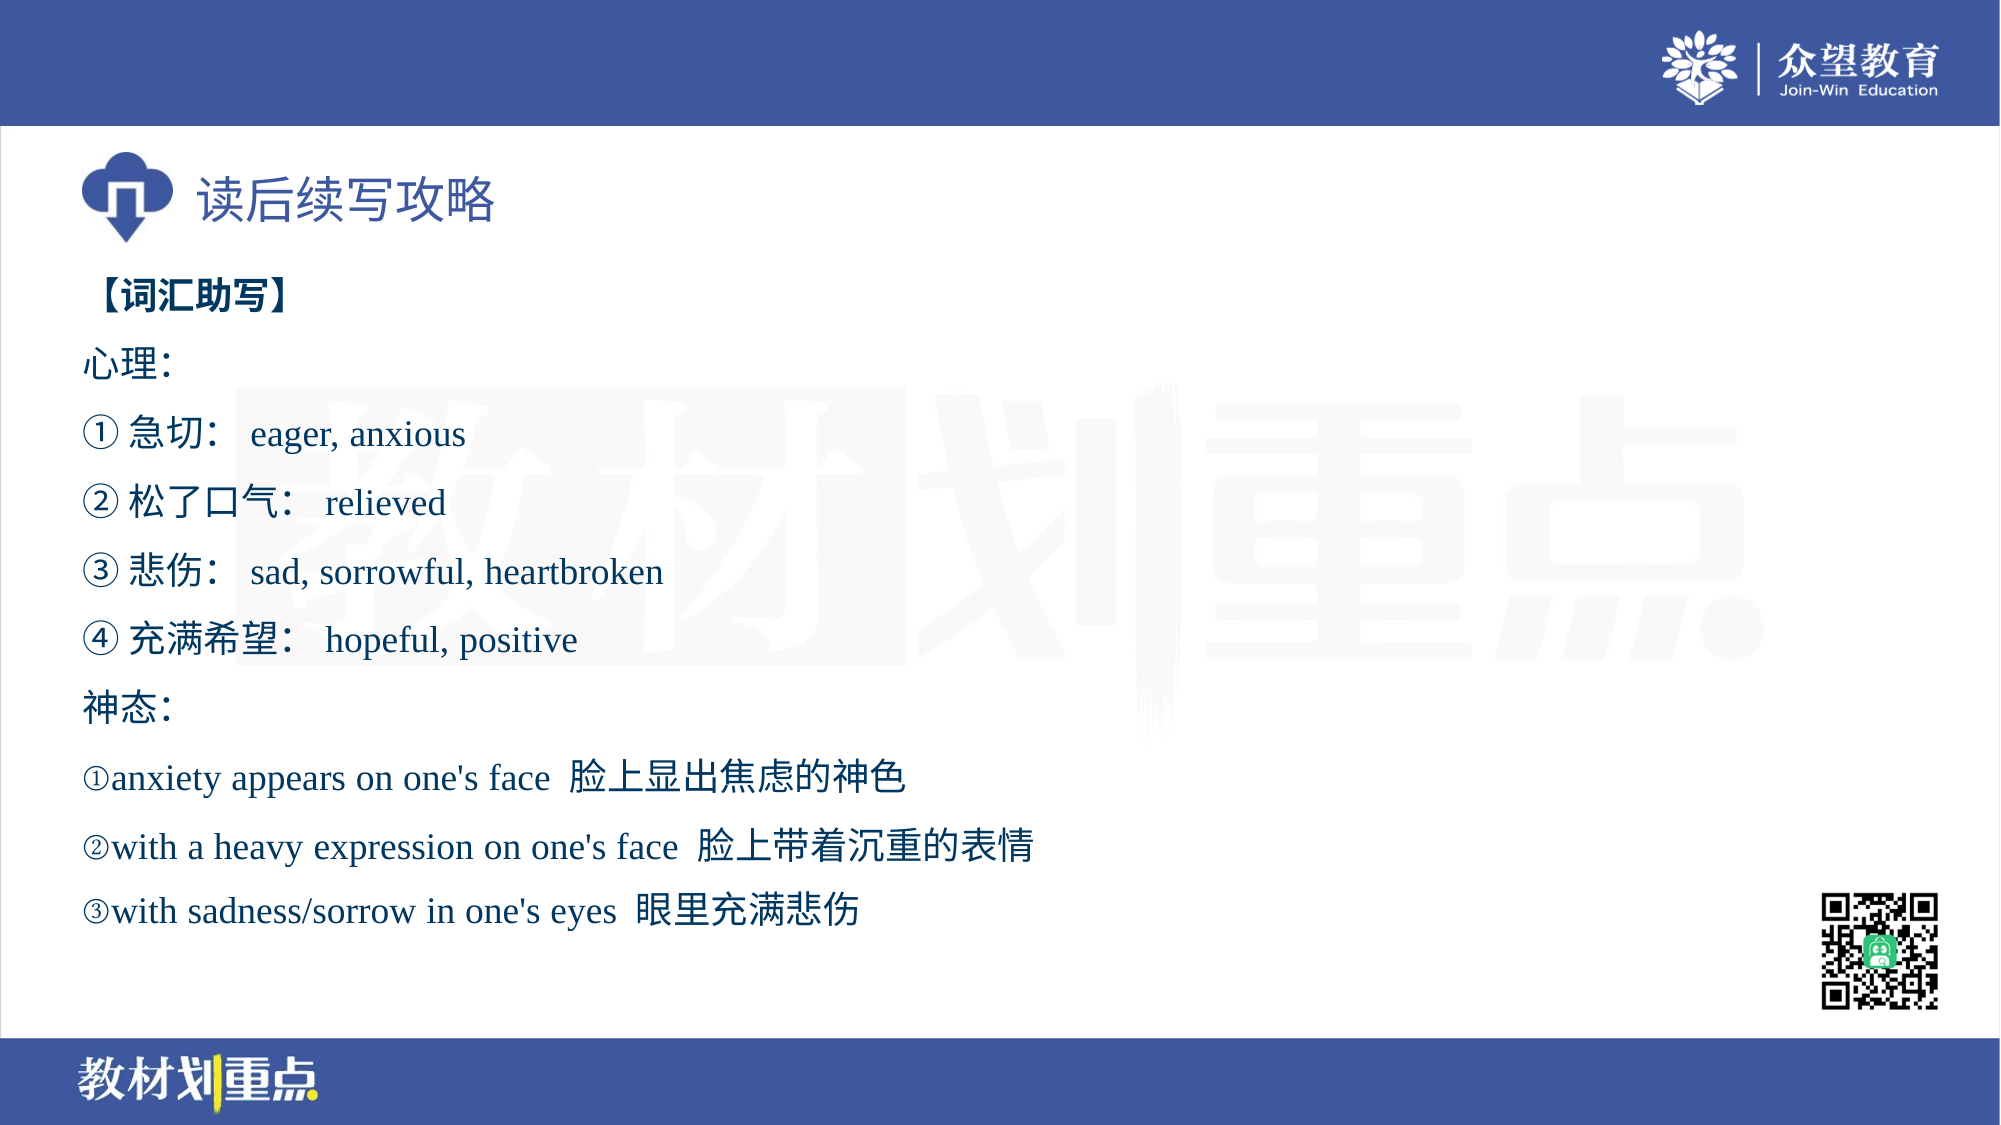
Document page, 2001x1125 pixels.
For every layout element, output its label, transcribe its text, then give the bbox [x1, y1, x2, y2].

text_box 【词汇助写】 心理： ①急切：eager, anxious ②松了口气：relieved ③悲伤：sad, sorrowful, heartbroken ④充满希望：hopeful, positive 神态： ①anxiety appears on one's face 脸上显出焦虑的神色 ②with a heavy expression on one's face 脸上带着沉重的表情 ③with sadness/sorrow in one's eyes 眼里充满悲伤 [82, 248, 1817, 925]
picture [0, 0, 2000, 1125]
